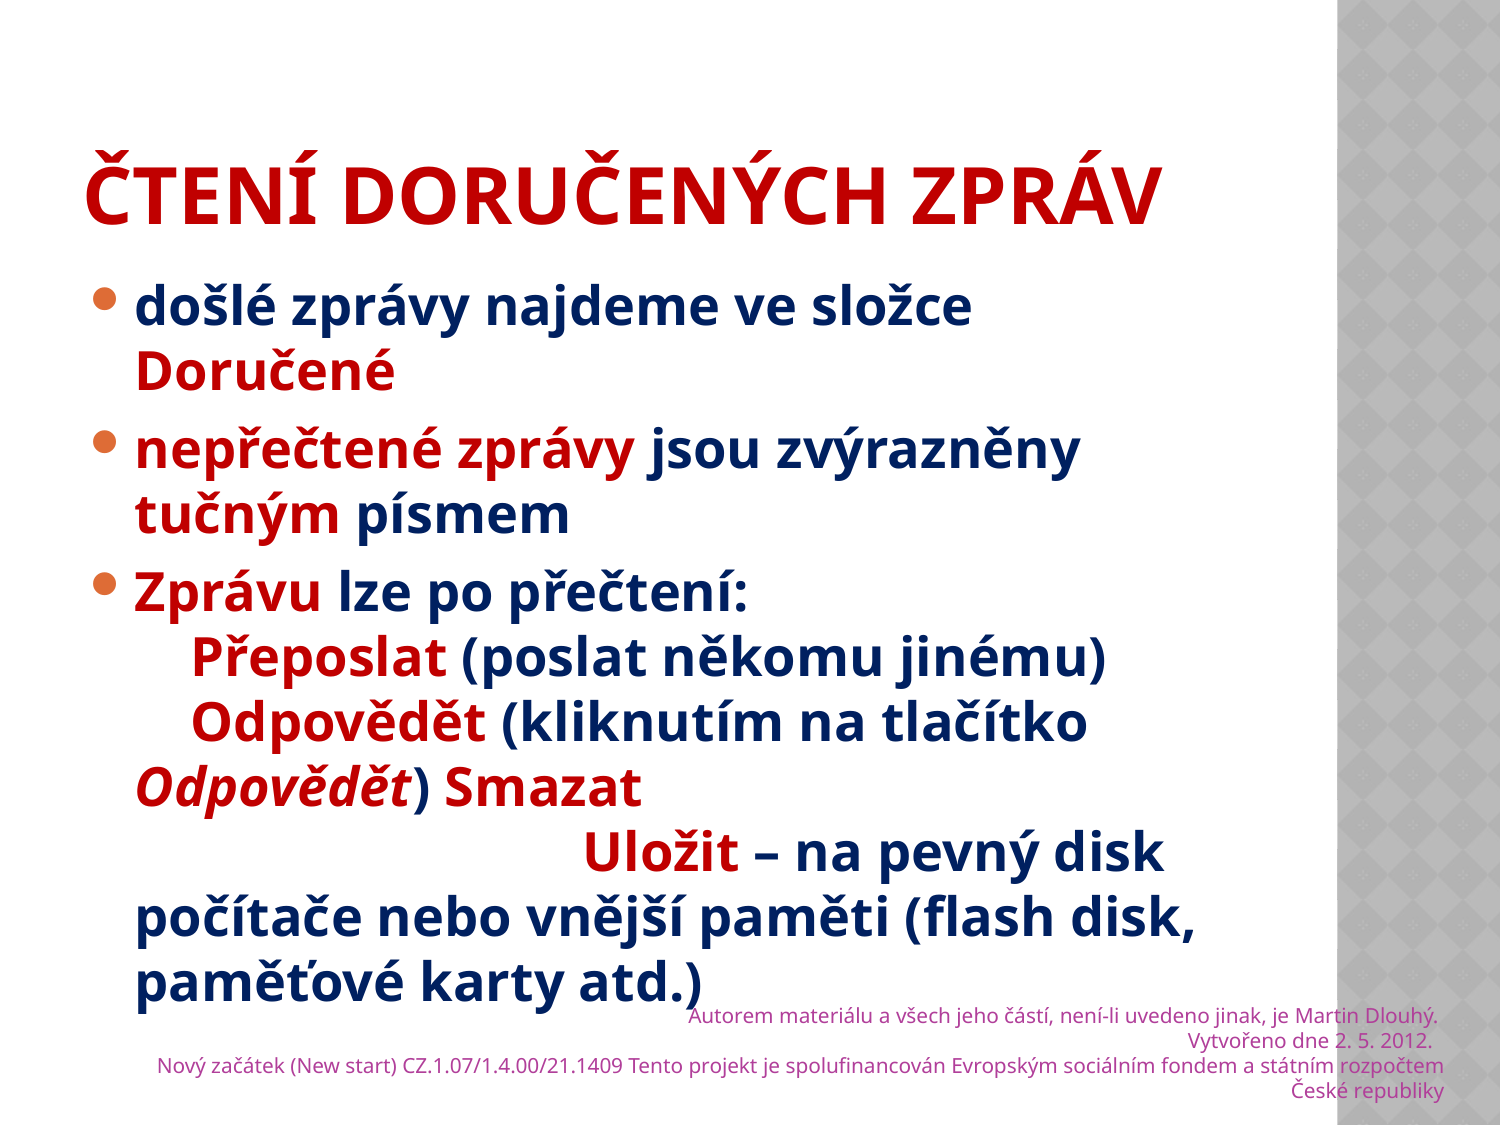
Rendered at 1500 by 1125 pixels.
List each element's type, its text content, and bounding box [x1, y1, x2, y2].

list došlé zprávy najdeme ve složce Doručené nepřečtené zprávy jsou zvýrazněny tučným písmem Zprávu lze po přečtení: Přeposlat (poslat někomu jinému) Odpovědět (kliknutím na tlačítko Odpovědět) Smazat Uložit – na pevný disk počítače nebo vnější paměti (flash disk, paměťové karty atd.) [75, 264, 1263, 1059]
footer Autorem materiálu a všech jeho částí, není-li uvedeno jinak, je Martin Dlouhý. Vytvořeno dne 2. 5. 2012. Nový začátek (New start) CZ.1.07/1.4.00/21.1409 Tento projekt je spolufinancován Evropským sociálním fondem a státním rozpočtem České republiky [112, 987, 1459, 1103]
title Čtení doručených zpráv [75, 52, 1263, 240]
